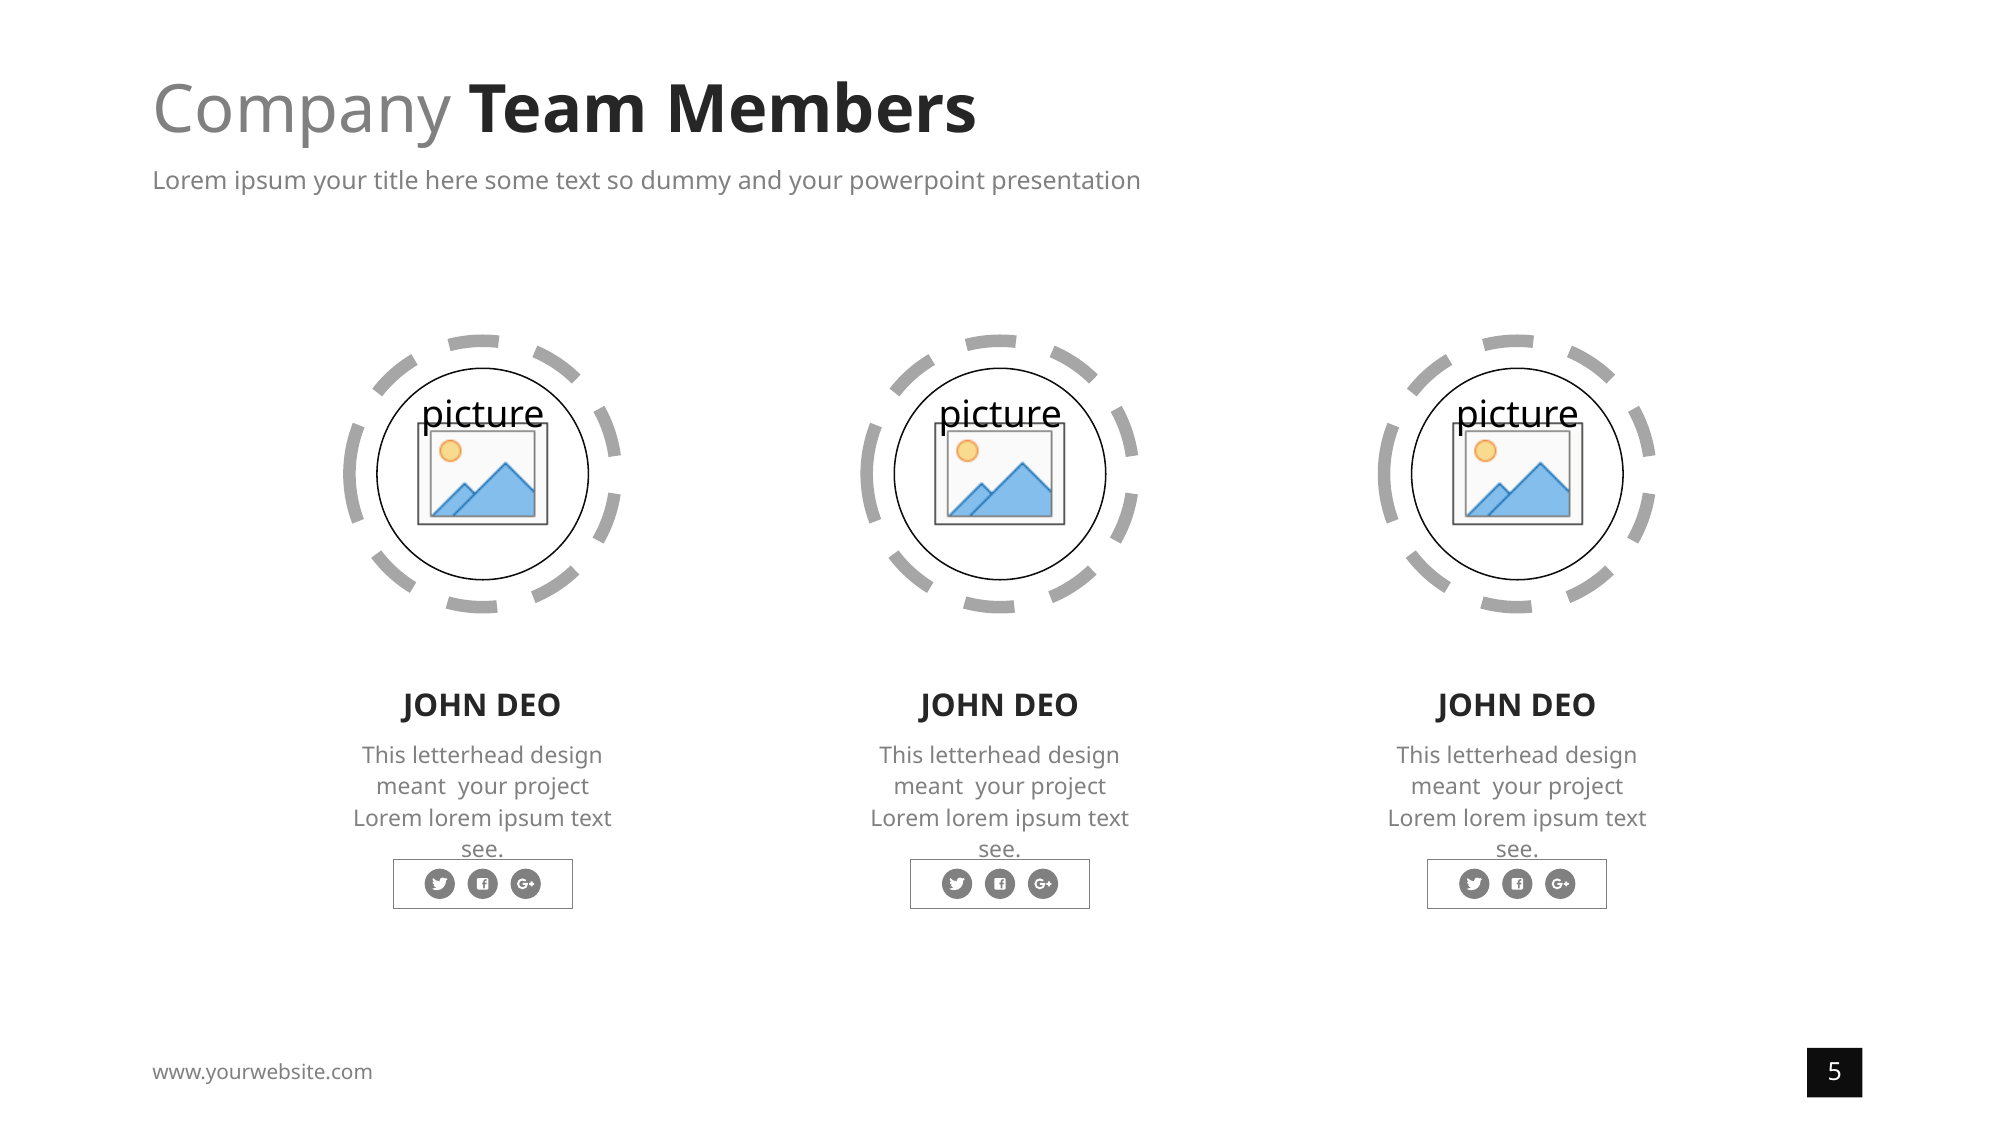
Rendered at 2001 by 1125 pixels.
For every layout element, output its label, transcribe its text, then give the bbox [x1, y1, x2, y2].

text_box [428, 367, 537, 382]
text_box [945, 367, 1055, 382]
picture [908, 382, 1092, 566]
text_box [1382, 339, 1652, 609]
text_box [1092, 419, 1107, 529]
text_box [865, 339, 1135, 609]
picture [1426, 382, 1610, 566]
text_box [1463, 566, 1572, 581]
list Lorem ipsum your title here some text so dummy and your powerpoint presentation [137, 160, 1863, 207]
slide_number 5 [1797, 1042, 1872, 1103]
text_box [1463, 367, 1572, 382]
footer www.yourwebsite.com [137, 1042, 415, 1103]
text_box [428, 566, 537, 581]
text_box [326, 667, 639, 909]
text_box [375, 419, 391, 529]
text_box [843, 667, 1157, 909]
picture [391, 382, 575, 566]
text_box [348, 339, 617, 609]
text_box [893, 419, 908, 529]
text_box [945, 566, 1055, 581]
text_box [1610, 420, 1625, 527]
text_box [1410, 418, 1426, 530]
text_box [1361, 667, 1674, 909]
title Company Team Members [137, 55, 1863, 160]
text_box [575, 420, 590, 528]
